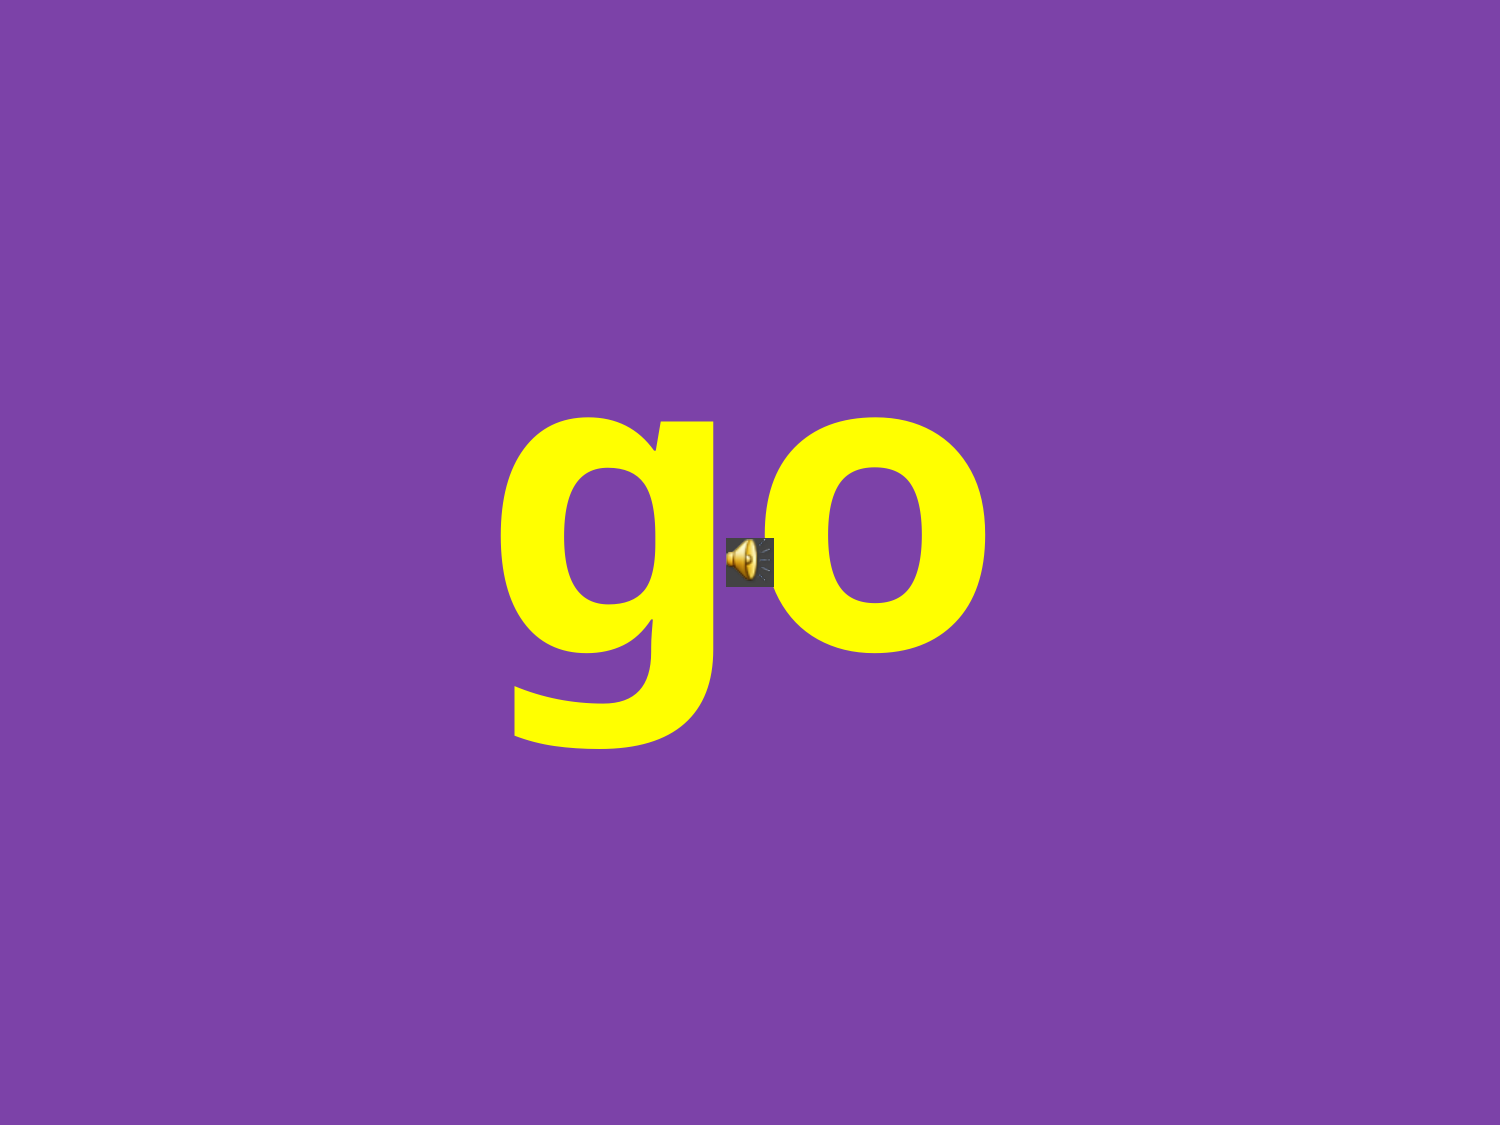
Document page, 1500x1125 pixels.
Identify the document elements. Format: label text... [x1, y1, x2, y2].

picture [724, 537, 776, 588]
text_box go [275, 224, 1213, 740]
